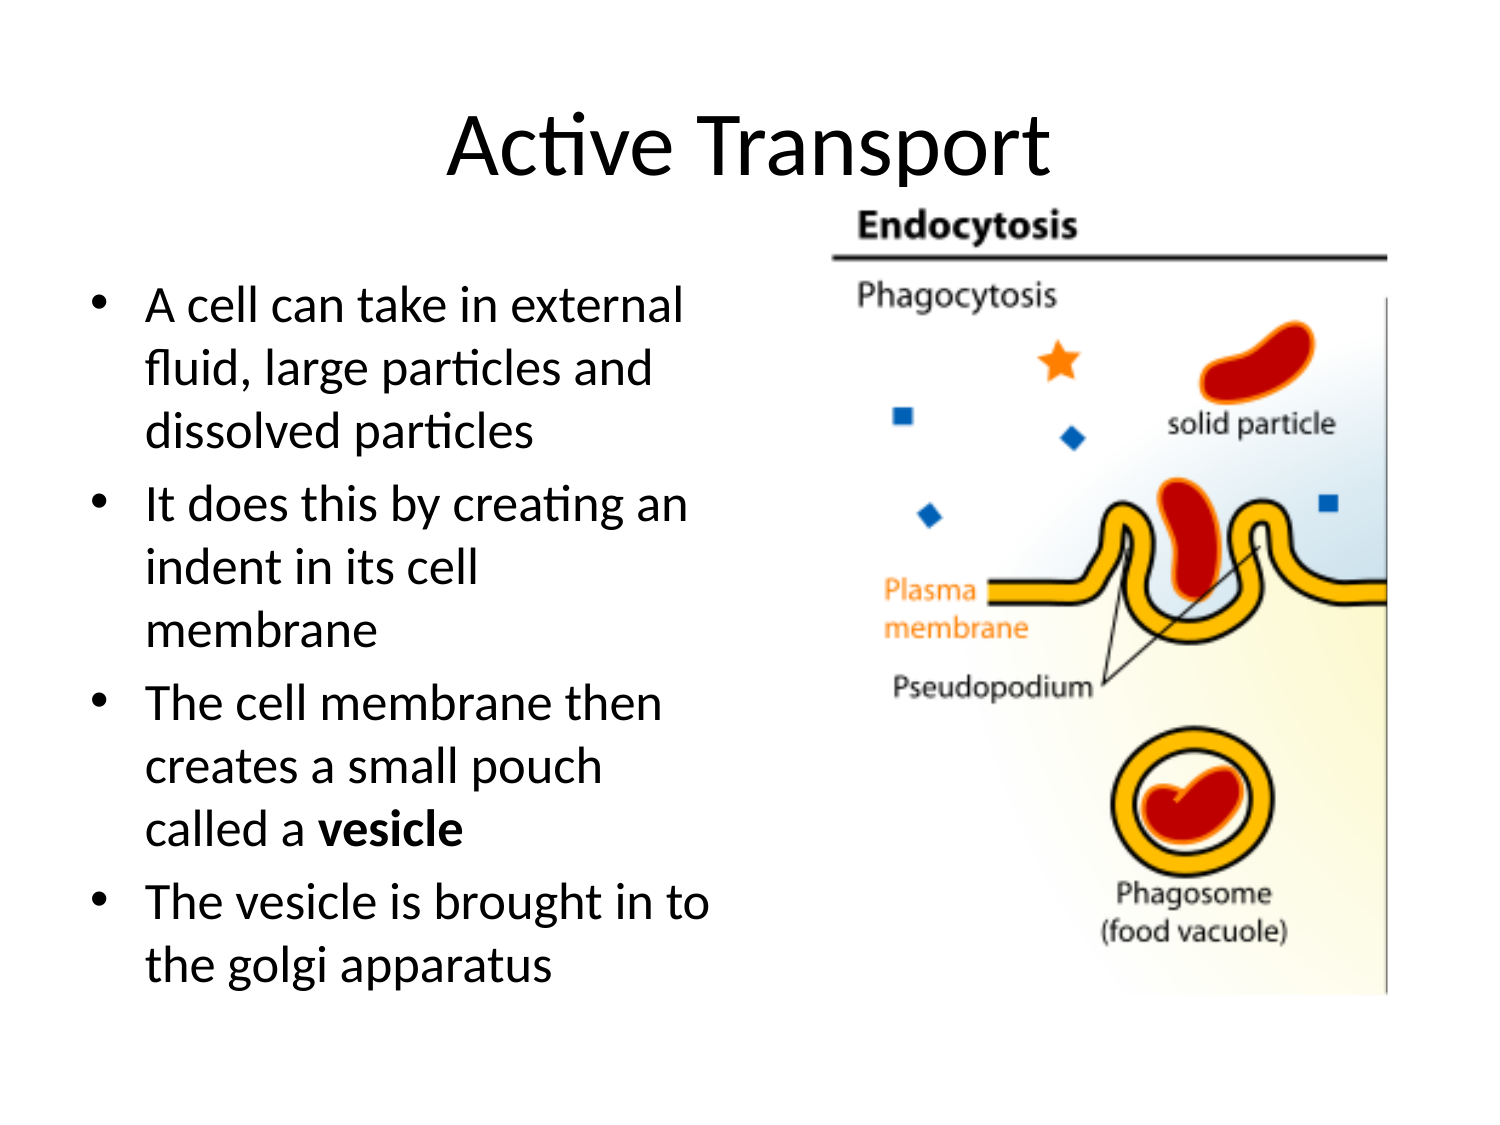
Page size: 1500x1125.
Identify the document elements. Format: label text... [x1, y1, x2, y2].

title Active Transport [75, 45, 1425, 233]
picture [824, 187, 1388, 1042]
list A cell can take in external fluid, large particles and dissolved particles It does this by creating an indent in its cell membrane The cell membrane then creates a small pouch called a vesicle The vesicle is brought in to the golgi apparatus [75, 262, 738, 1005]
